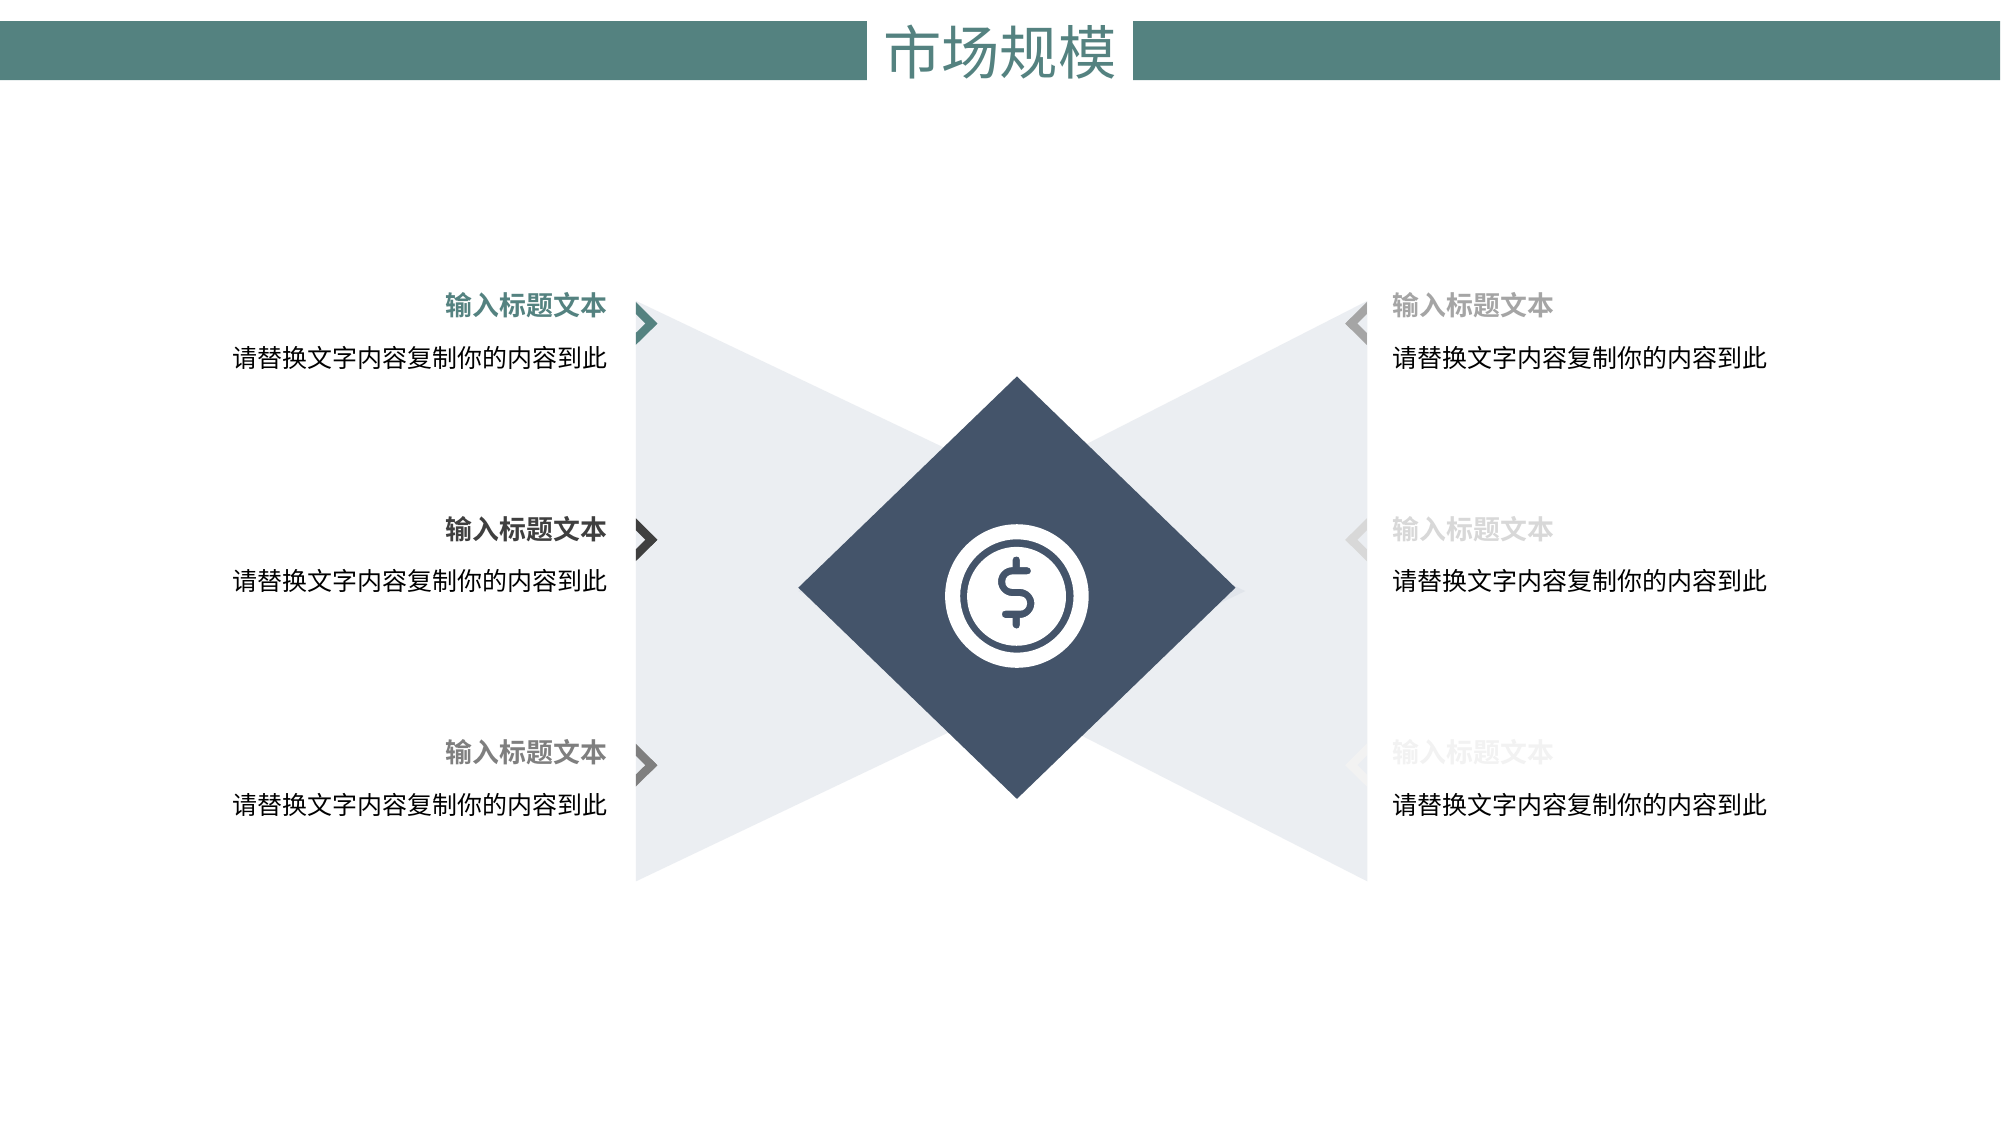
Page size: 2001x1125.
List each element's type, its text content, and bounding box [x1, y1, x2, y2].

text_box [1377, 501, 1894, 641]
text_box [106, 278, 622, 418]
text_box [628, 300, 1375, 882]
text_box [1377, 278, 1894, 418]
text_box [1377, 724, 1894, 864]
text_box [106, 501, 622, 641]
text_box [106, 724, 622, 864]
title 市场规模 [867, 8, 1133, 95]
